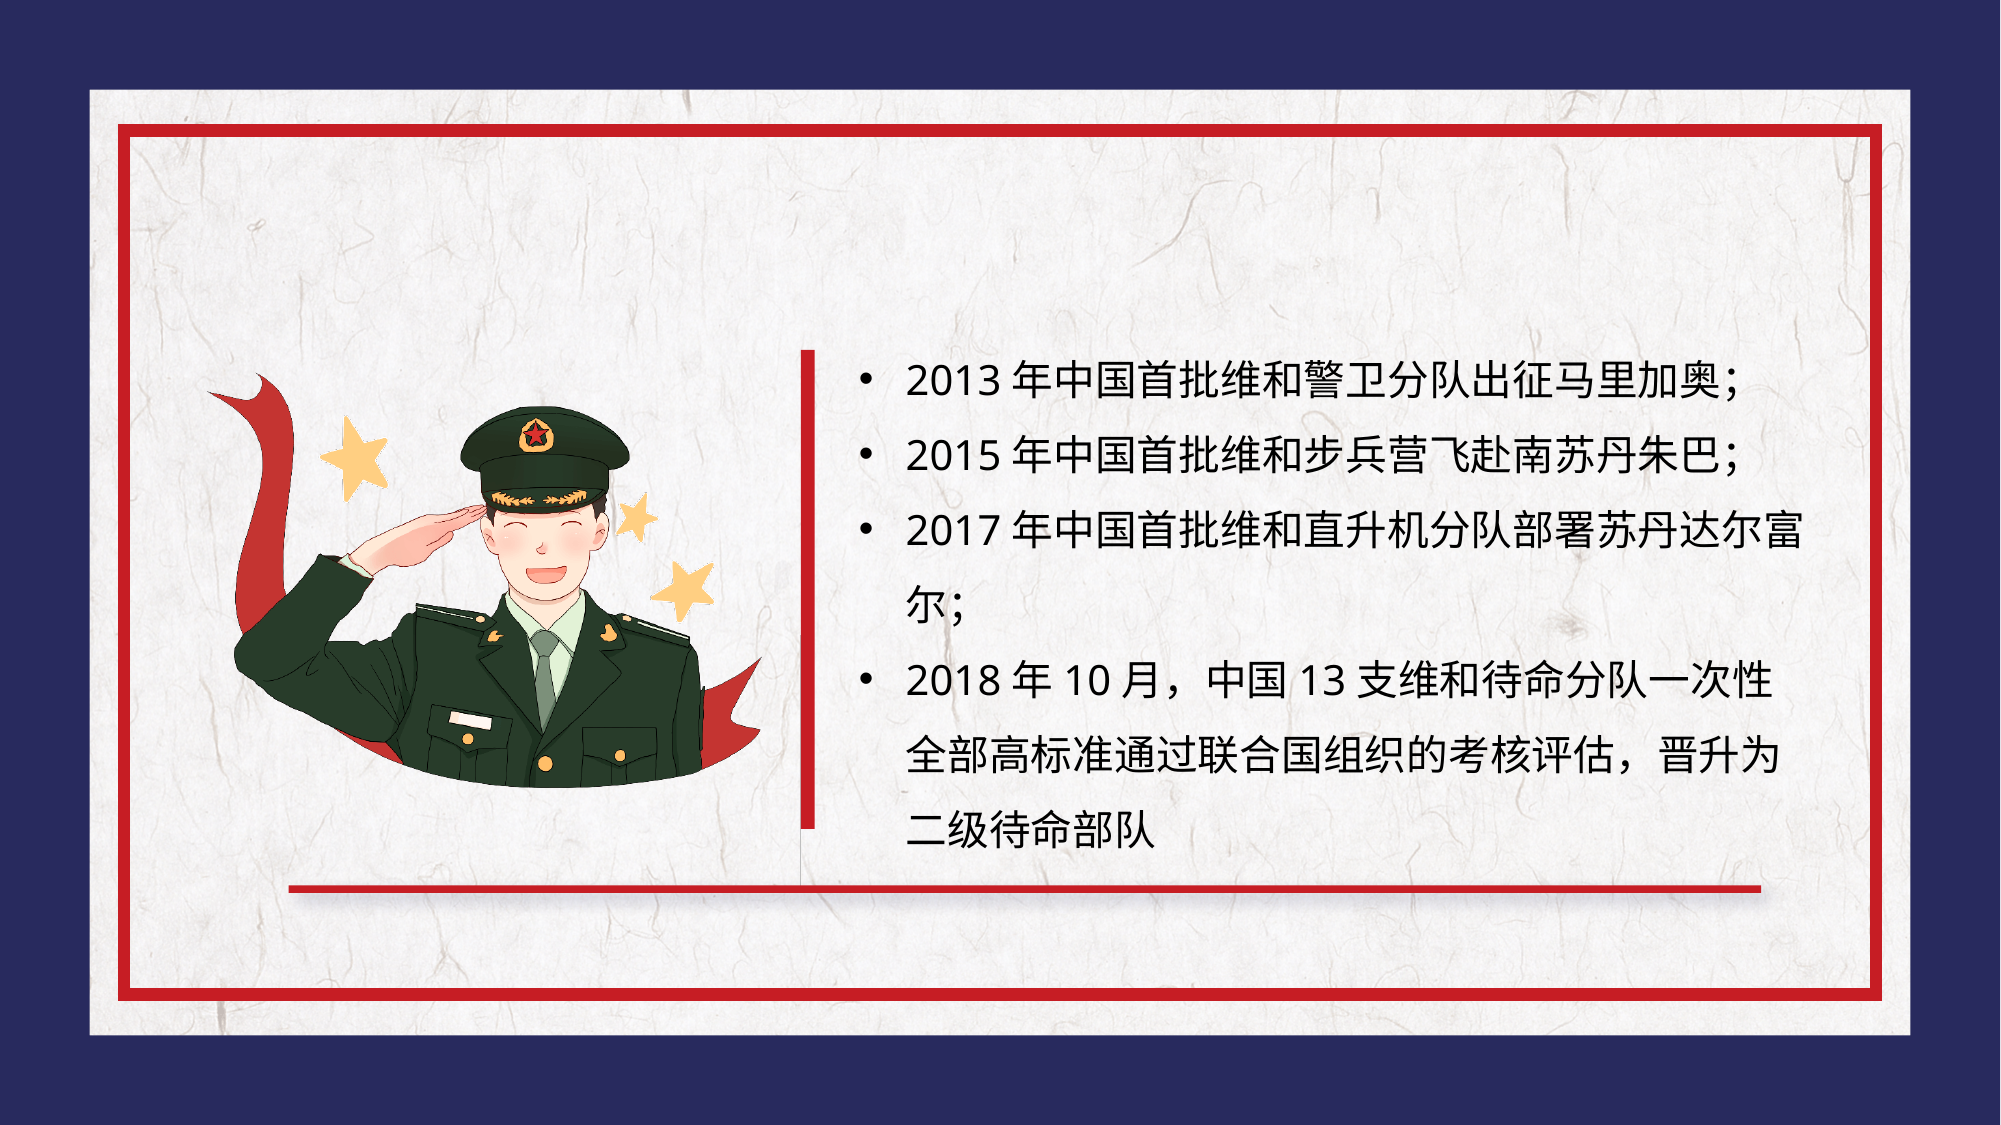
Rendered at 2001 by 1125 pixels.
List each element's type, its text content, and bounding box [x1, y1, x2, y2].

picture [90, 90, 1910, 1035]
text_box 2013年中国首批维和警卫分队出征马里加奥； 2015年中国首批维和步兵营飞赴南苏丹朱巴； 2017年中国首批维和直升机分队部署苏丹达尔富尔； 2018年10月，中国13支维和待命分队一次性全部高标准通过联合国组织的考核评估，晋升为二级待命部队 [844, 321, 1827, 861]
text_box [829, 884, 1762, 894]
